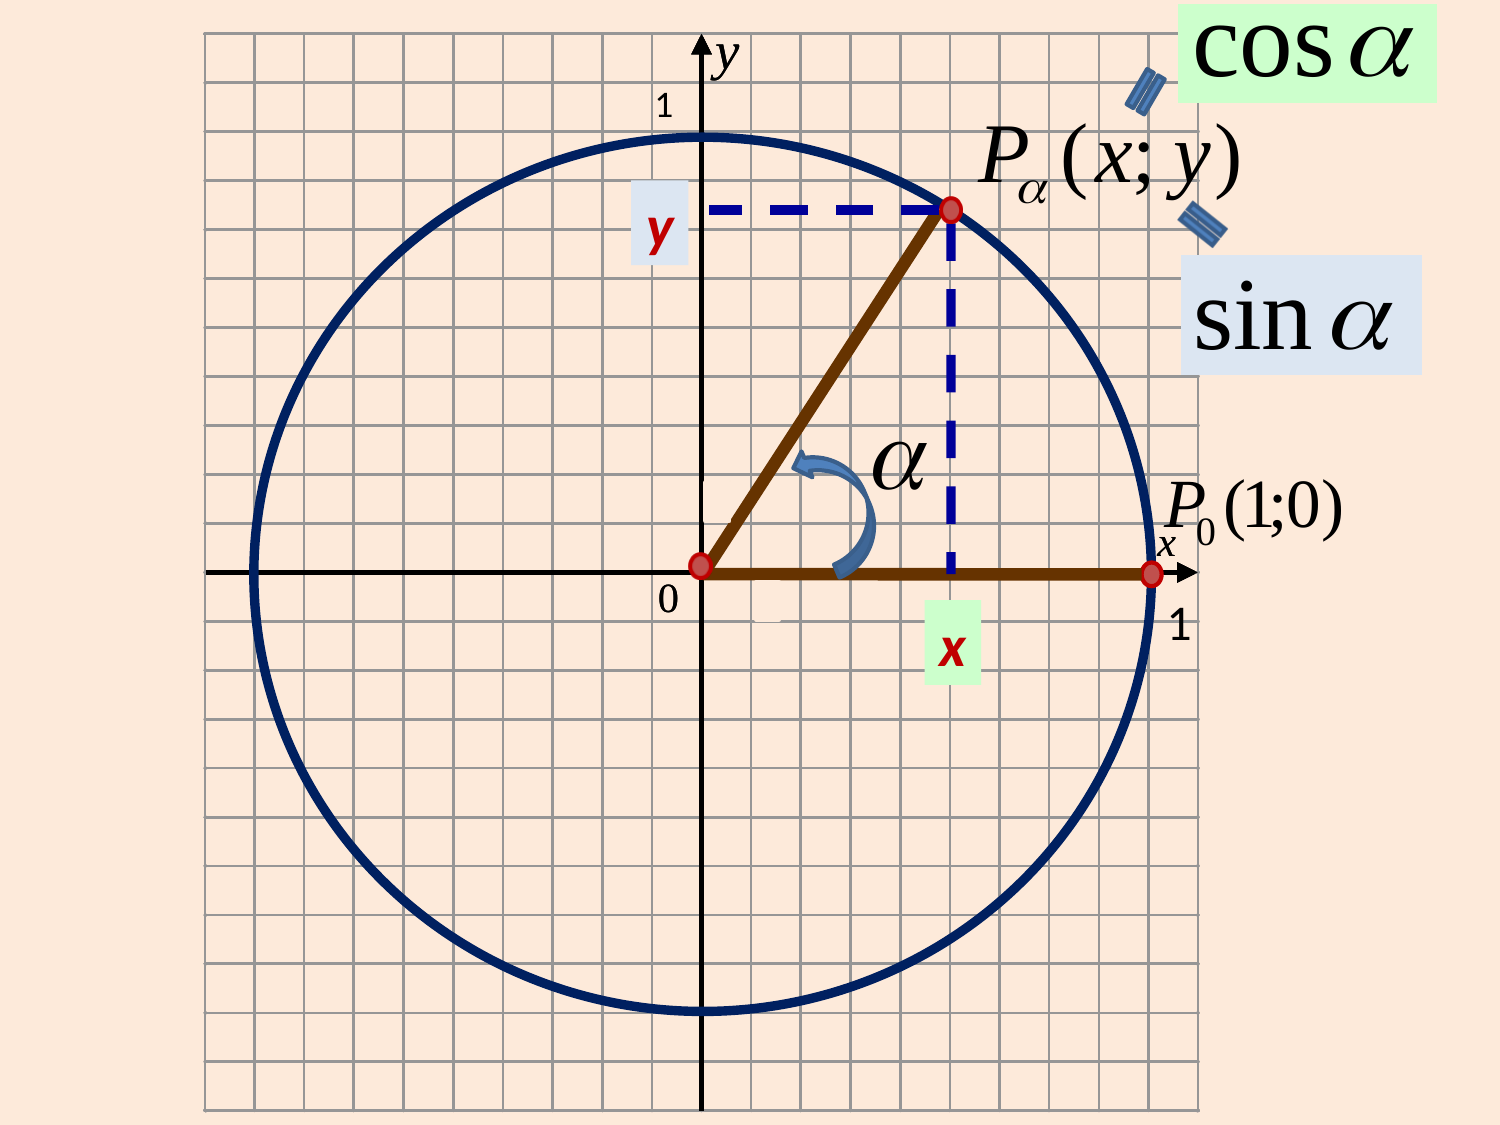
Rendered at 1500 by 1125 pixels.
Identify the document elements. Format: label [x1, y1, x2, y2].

picture [202, 30, 1230, 1118]
text_box [1180, 254, 1422, 376]
text_box [1151, 458, 1354, 563]
text_box [858, 420, 952, 516]
text_box [702, 209, 940, 573]
text_box [1177, 4, 1438, 104]
text_box [962, 97, 1261, 226]
